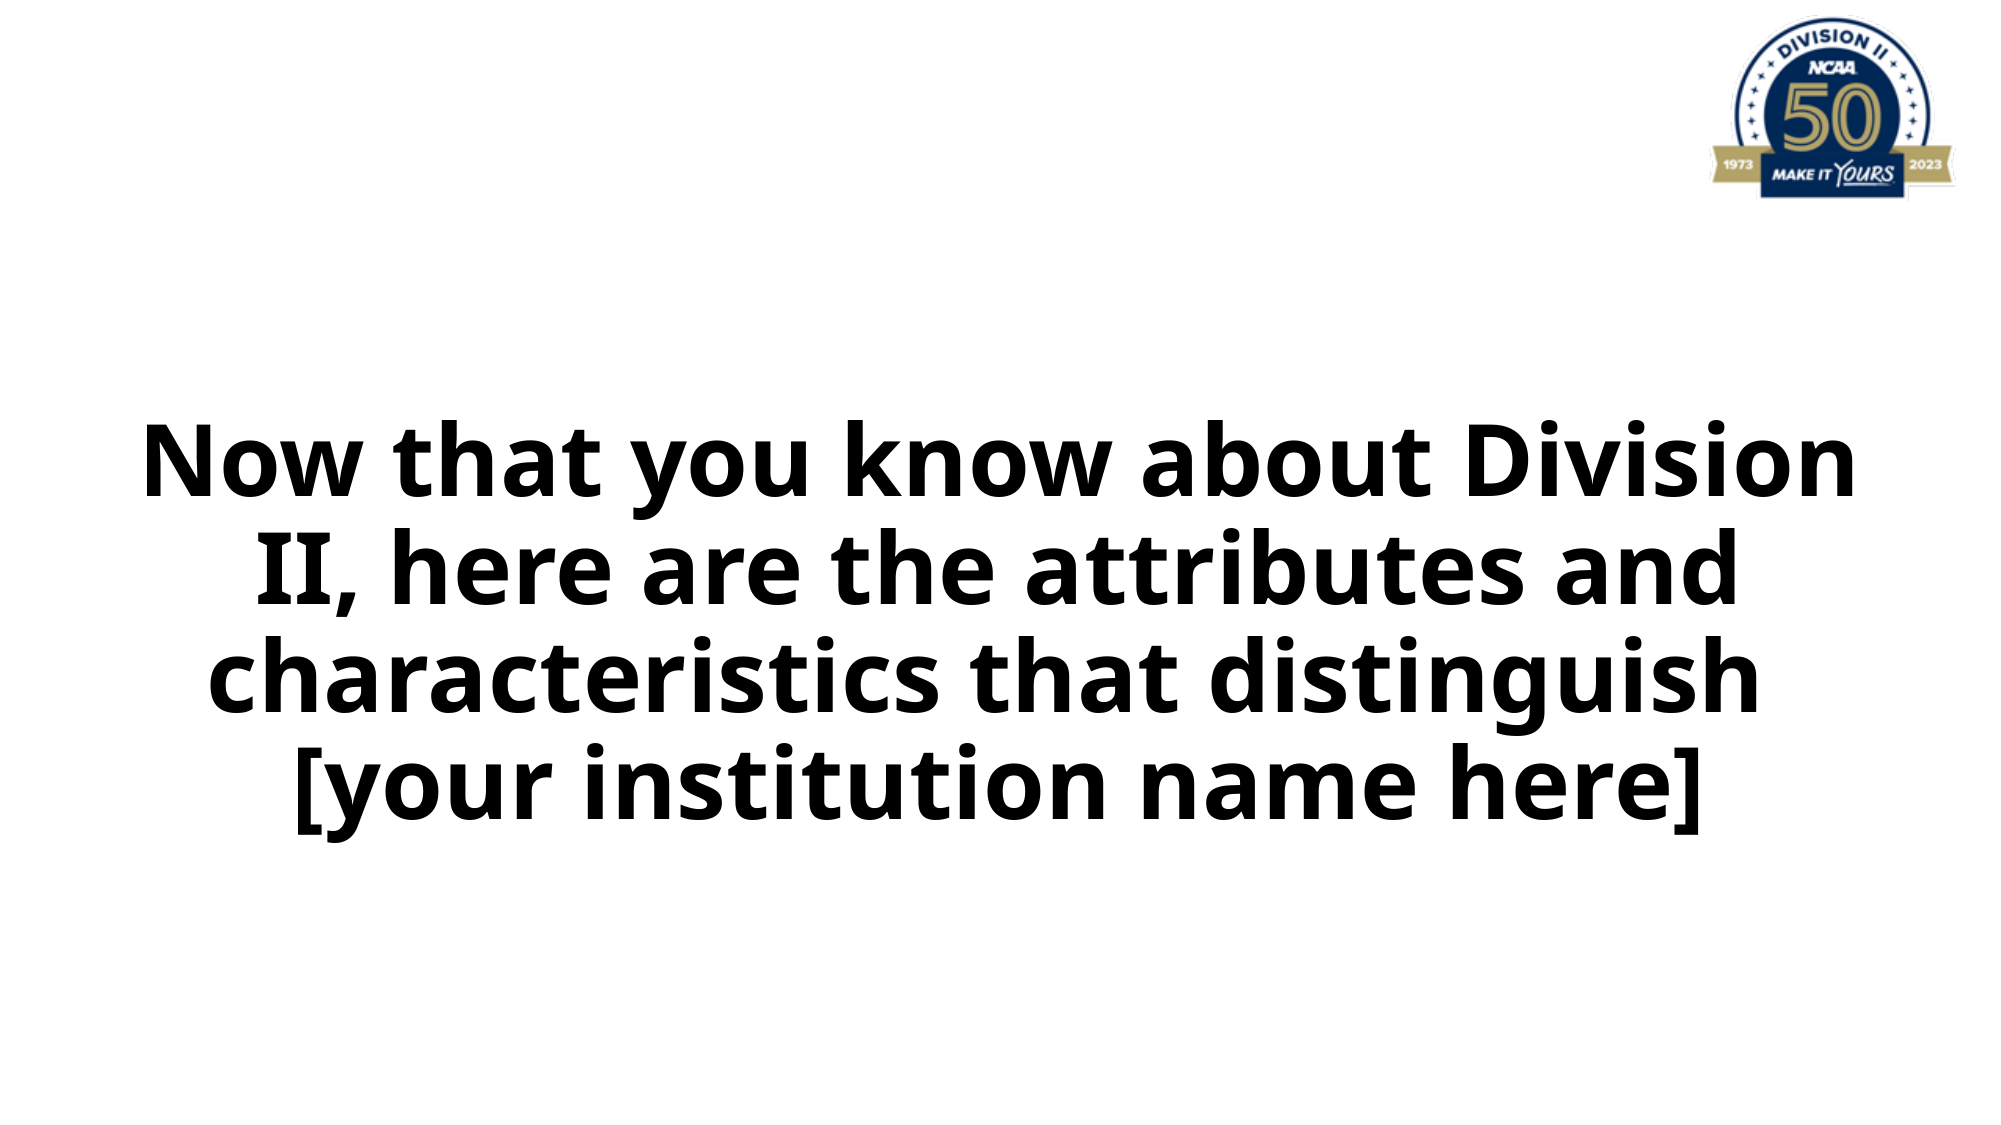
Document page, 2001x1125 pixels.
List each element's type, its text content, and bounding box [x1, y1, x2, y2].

picture [1708, 14, 1957, 202]
list Now that you know about Division II, here are the attributes and characteristics that distinguish [your institution name here] [74, 402, 1926, 540]
